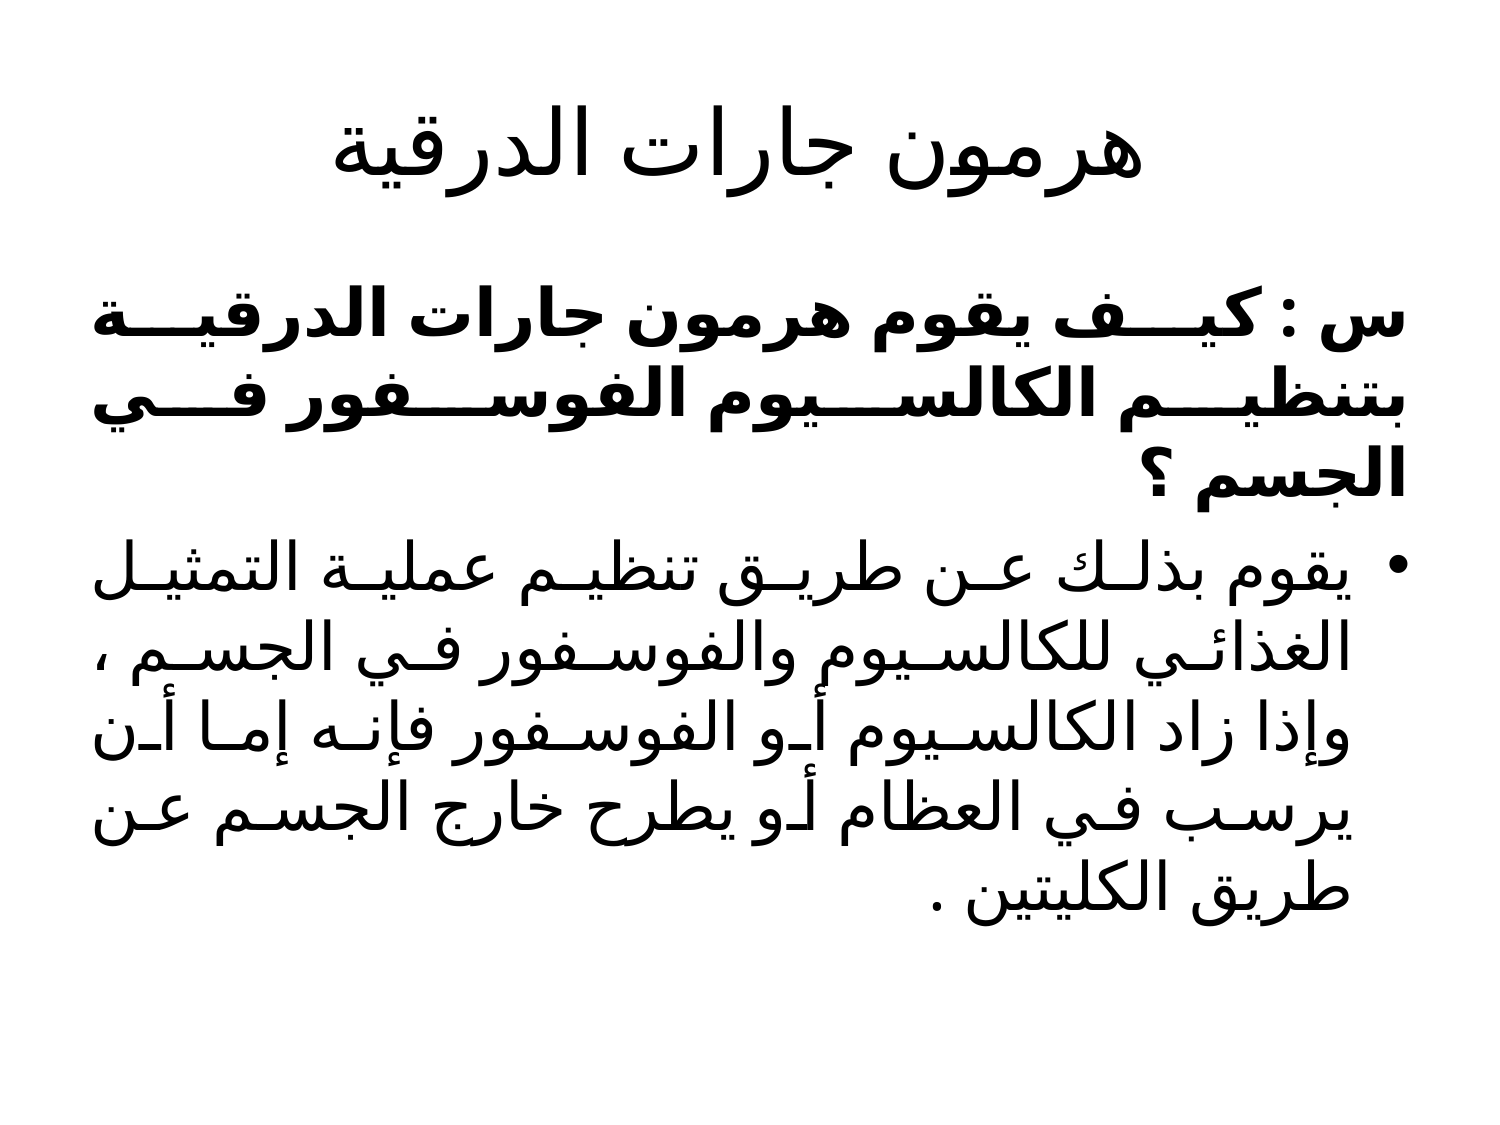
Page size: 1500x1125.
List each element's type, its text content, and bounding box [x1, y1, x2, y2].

list س : كيف يقوم هرمون جارات الدرقية بتنظيم الكالسيوم الفوسفور في الجسم ؟ يقوم بذلك عن طريق تنظيم عملية التمثيل الغذائي للكالسيوم والفوسفور في الجسم ، وإذا زاد الكالسيوم أو الفوسفور فإنه إما أن يرسب في العظام أو يطرح خارج الجسم عن طريق الكليتين . [75, 262, 1425, 1005]
title هرمون جارات الدرقية [75, 45, 1425, 233]
